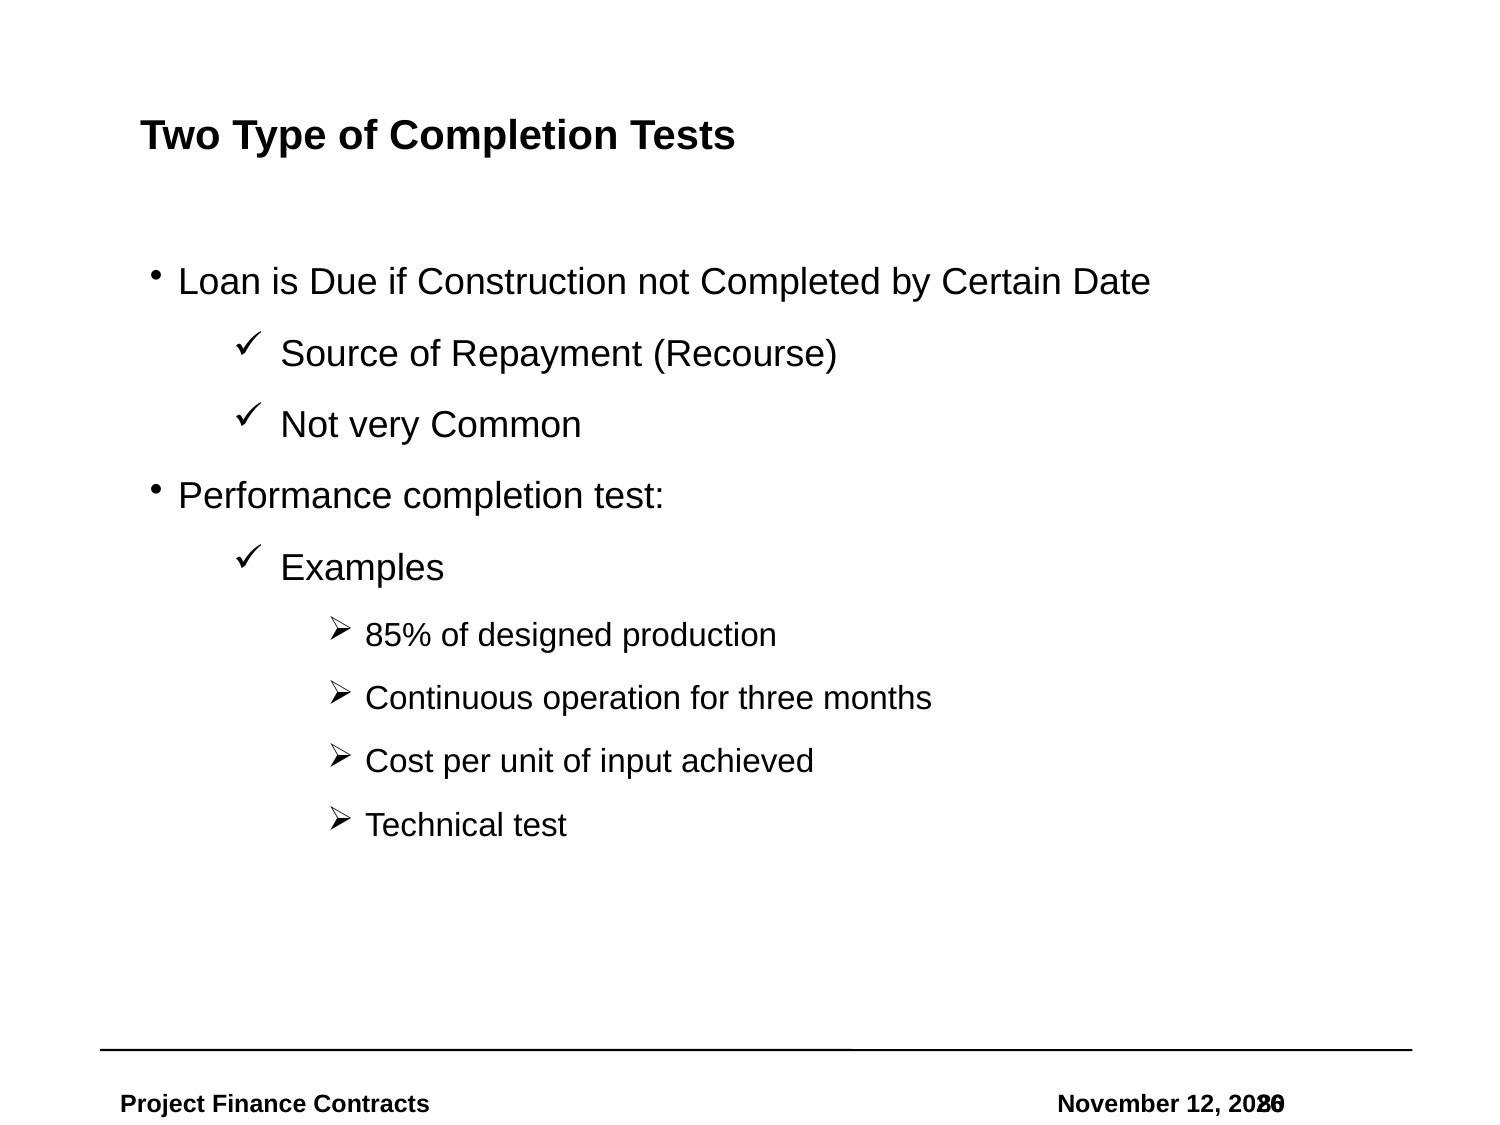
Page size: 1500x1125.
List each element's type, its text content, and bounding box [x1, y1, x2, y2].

list Loan is Due if Construction not Completed by Certain Date Source of Repayment (Recourse) Not very Common Performance completion test: Examples 85% of designed production Continuous operation for three months Cost per unit of input achieved Technical test [124, 249, 1376, 1001]
title Two Type of Completion Tests [124, 99, 1288, 226]
